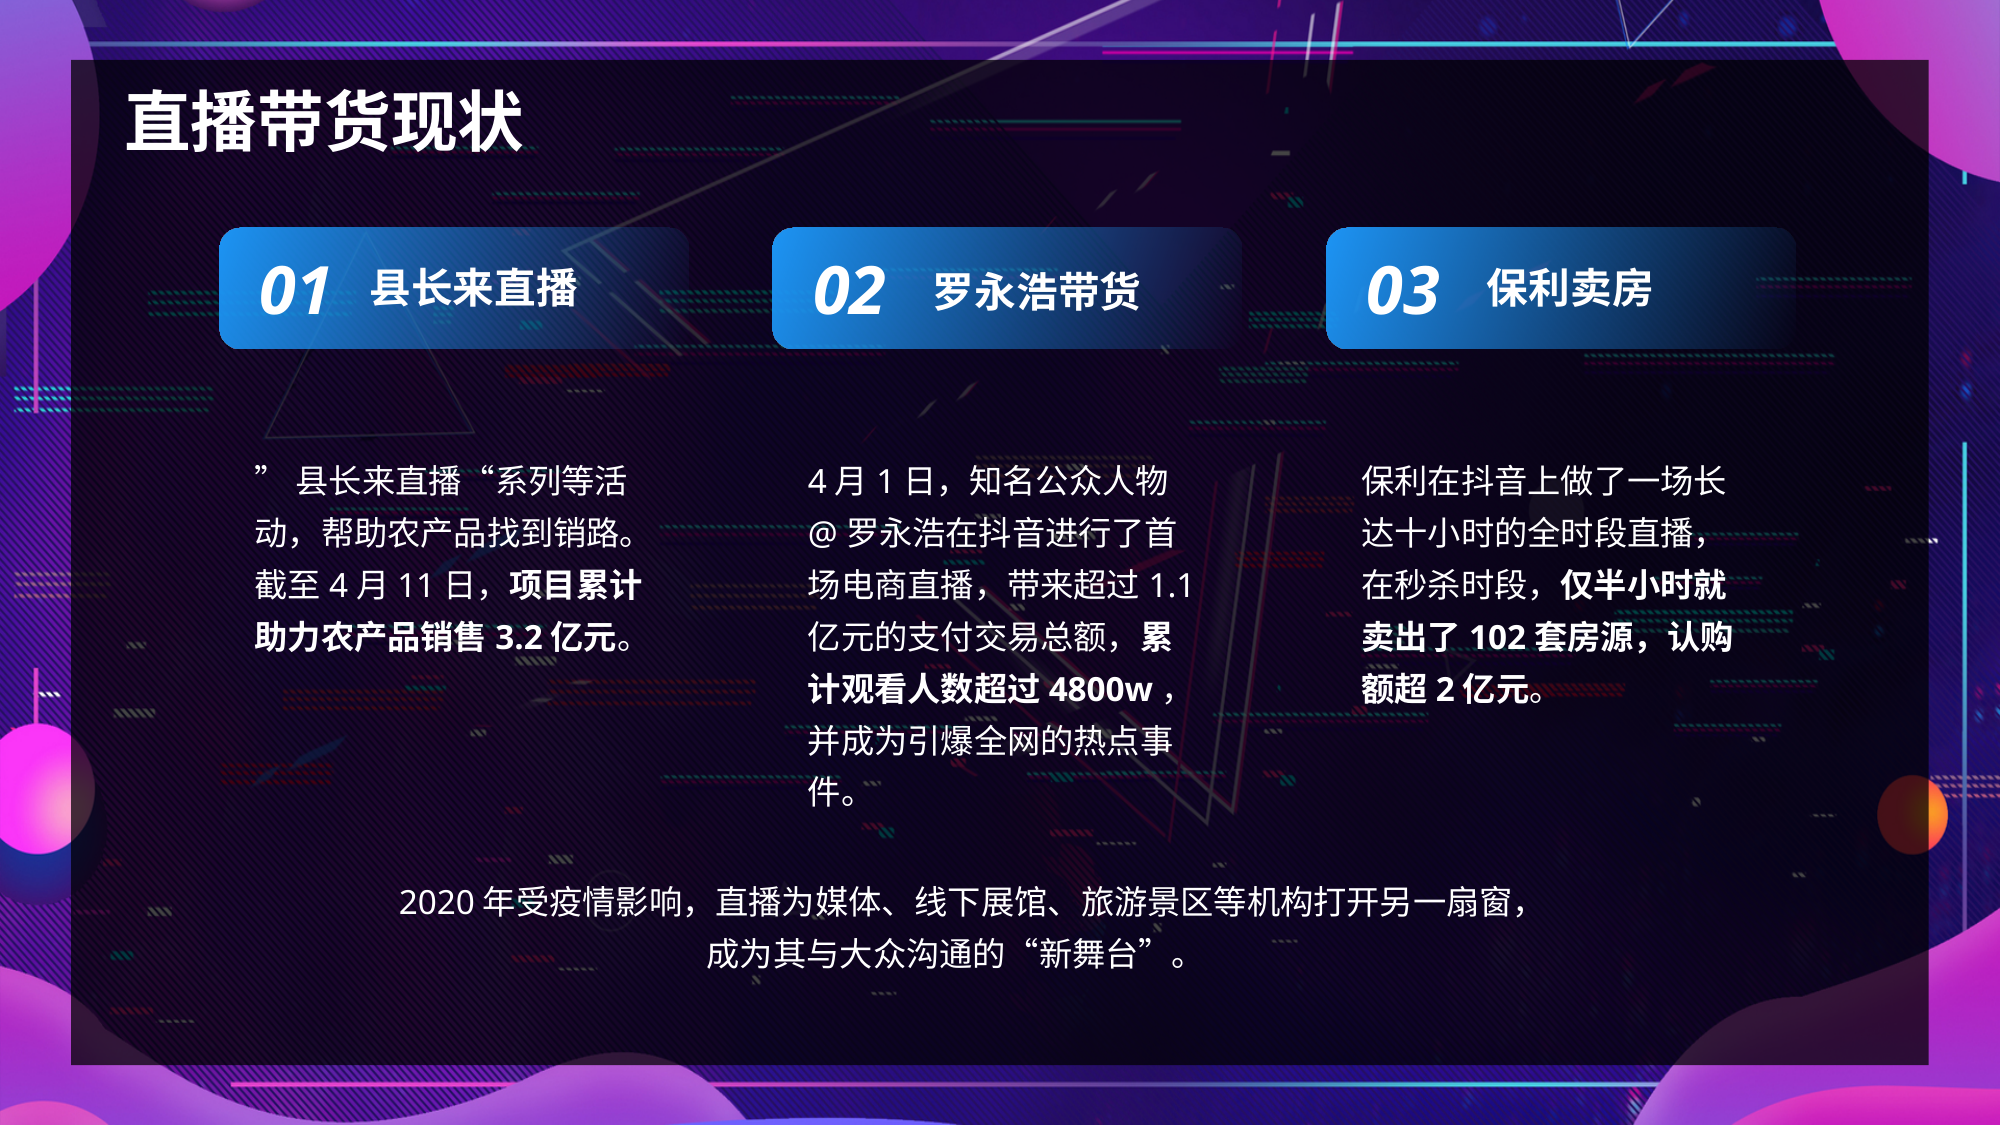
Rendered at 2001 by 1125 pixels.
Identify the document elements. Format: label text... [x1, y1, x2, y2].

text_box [1326, 227, 1796, 349]
text_box 保利在抖音上做了一场长达十小时的全时段直播，在秒杀时段，仅半小时就卖出了102套房源，认购额超2亿元。 [1346, 441, 1775, 716]
text_box 2020年受疫情影响，直播为媒体、线下展馆、旅游景区等机构打开另一扇窗，成为其与大众沟通的“新舞台”。 [382, 861, 1531, 981]
picture [0, 0, 2000, 1125]
text_box ”县长来直播“系列等活动，帮助农产品找到销路。截至4月11日，项目累计助力农产品销售3.2亿元。 [239, 441, 668, 664]
text_box 直播带货现状 [109, 72, 794, 168]
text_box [219, 227, 689, 349]
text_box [772, 227, 1242, 349]
text_box 4月1日，知名公众人物@罗永浩在抖音进行了首场电商直播，带来超过1.1亿元的支付交易总额，累计观看人数超过4800w，并成为引爆全网的热点事件。 [793, 441, 1222, 820]
